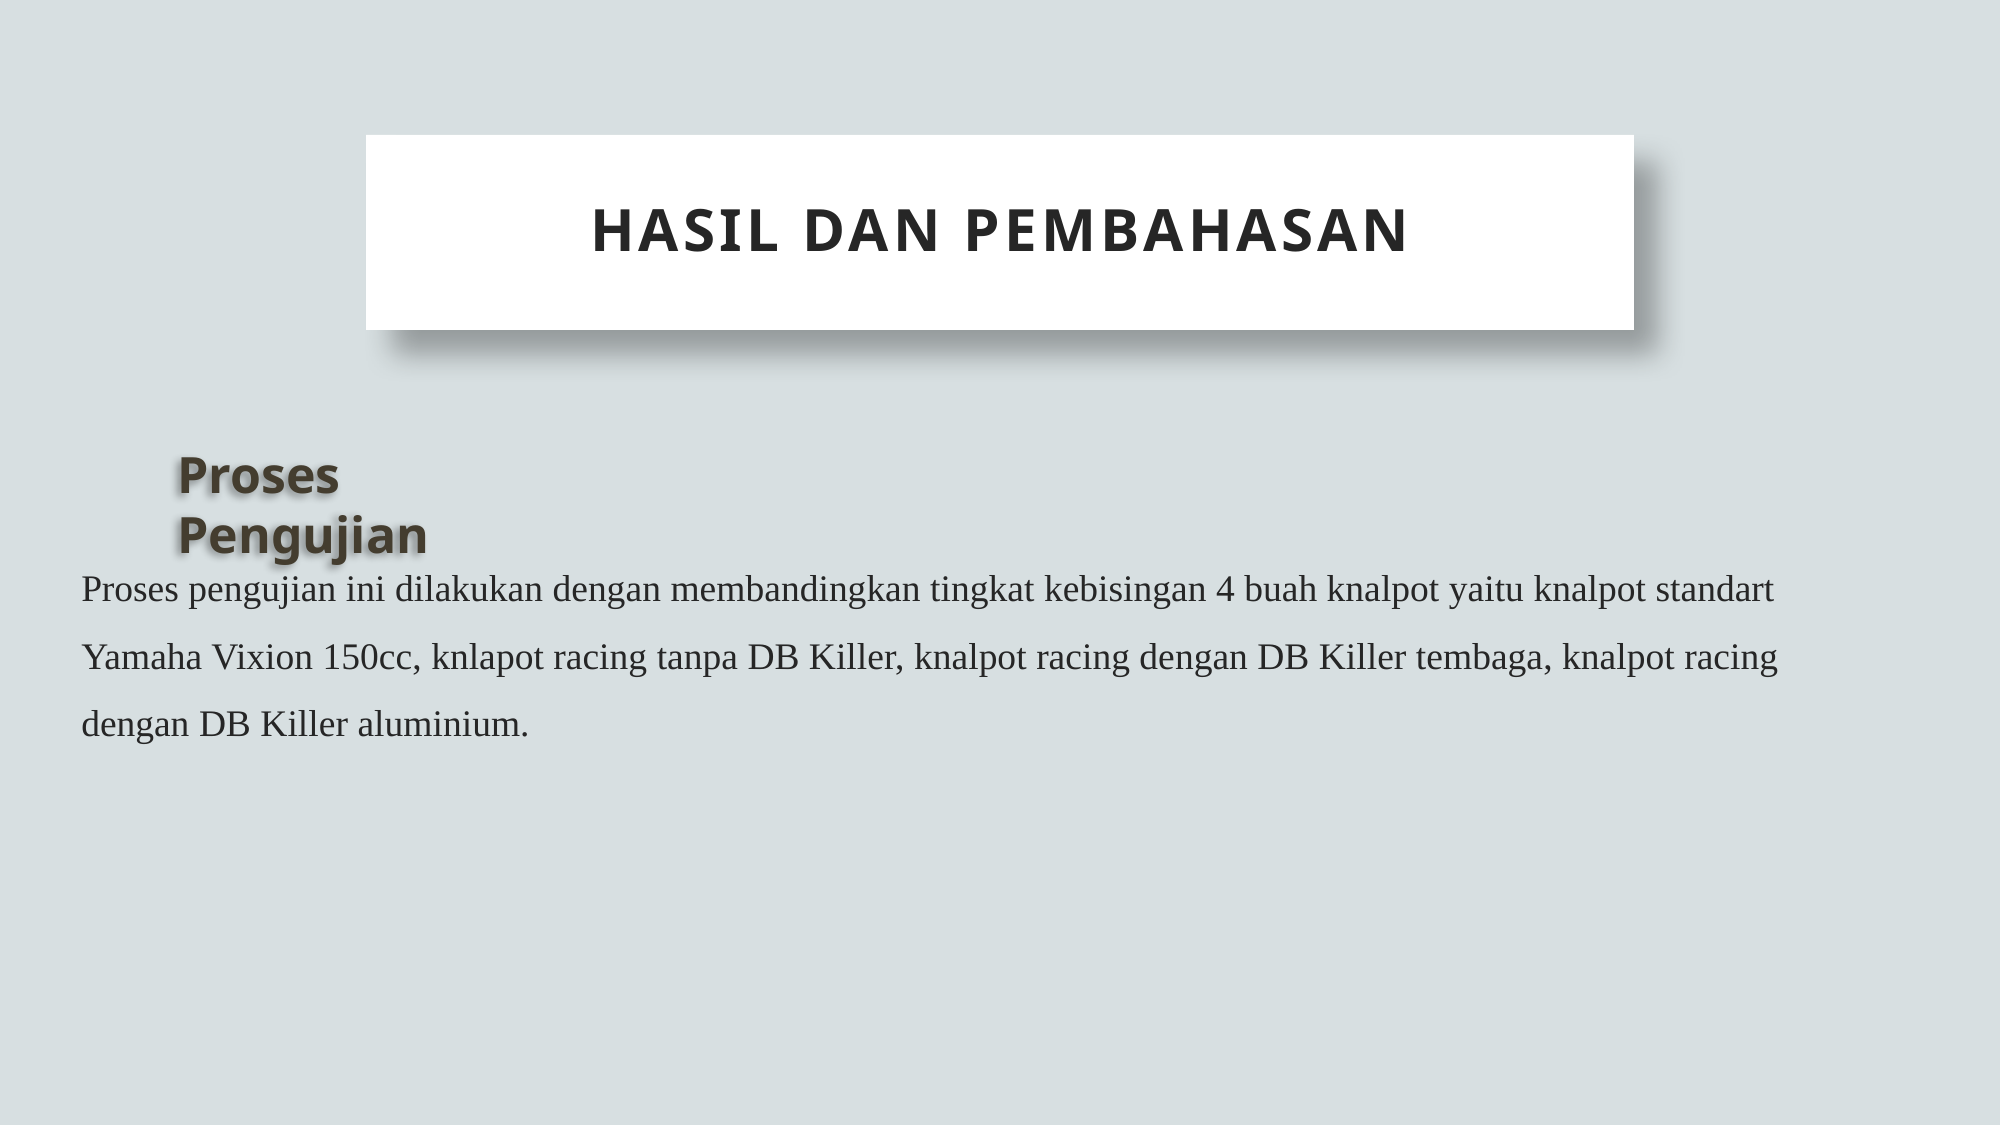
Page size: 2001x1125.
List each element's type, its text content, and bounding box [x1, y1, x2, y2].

list Proses pengujian ini dilakukan dengan membandingkan tingkat kebisingan 4 buah knalpot yaitu knalpot standart Yamaha Vixion 150cc, knlapot racing tanpa DB Killer, knalpot racing dengan DB Killer tembaga, knalpot racing dengan DB Killer aluminium. [66, 534, 1900, 917]
title HASIL DAN PEMBAHASAN [363, 132, 1637, 332]
text_box Proses Pengujian [162, 436, 605, 572]
